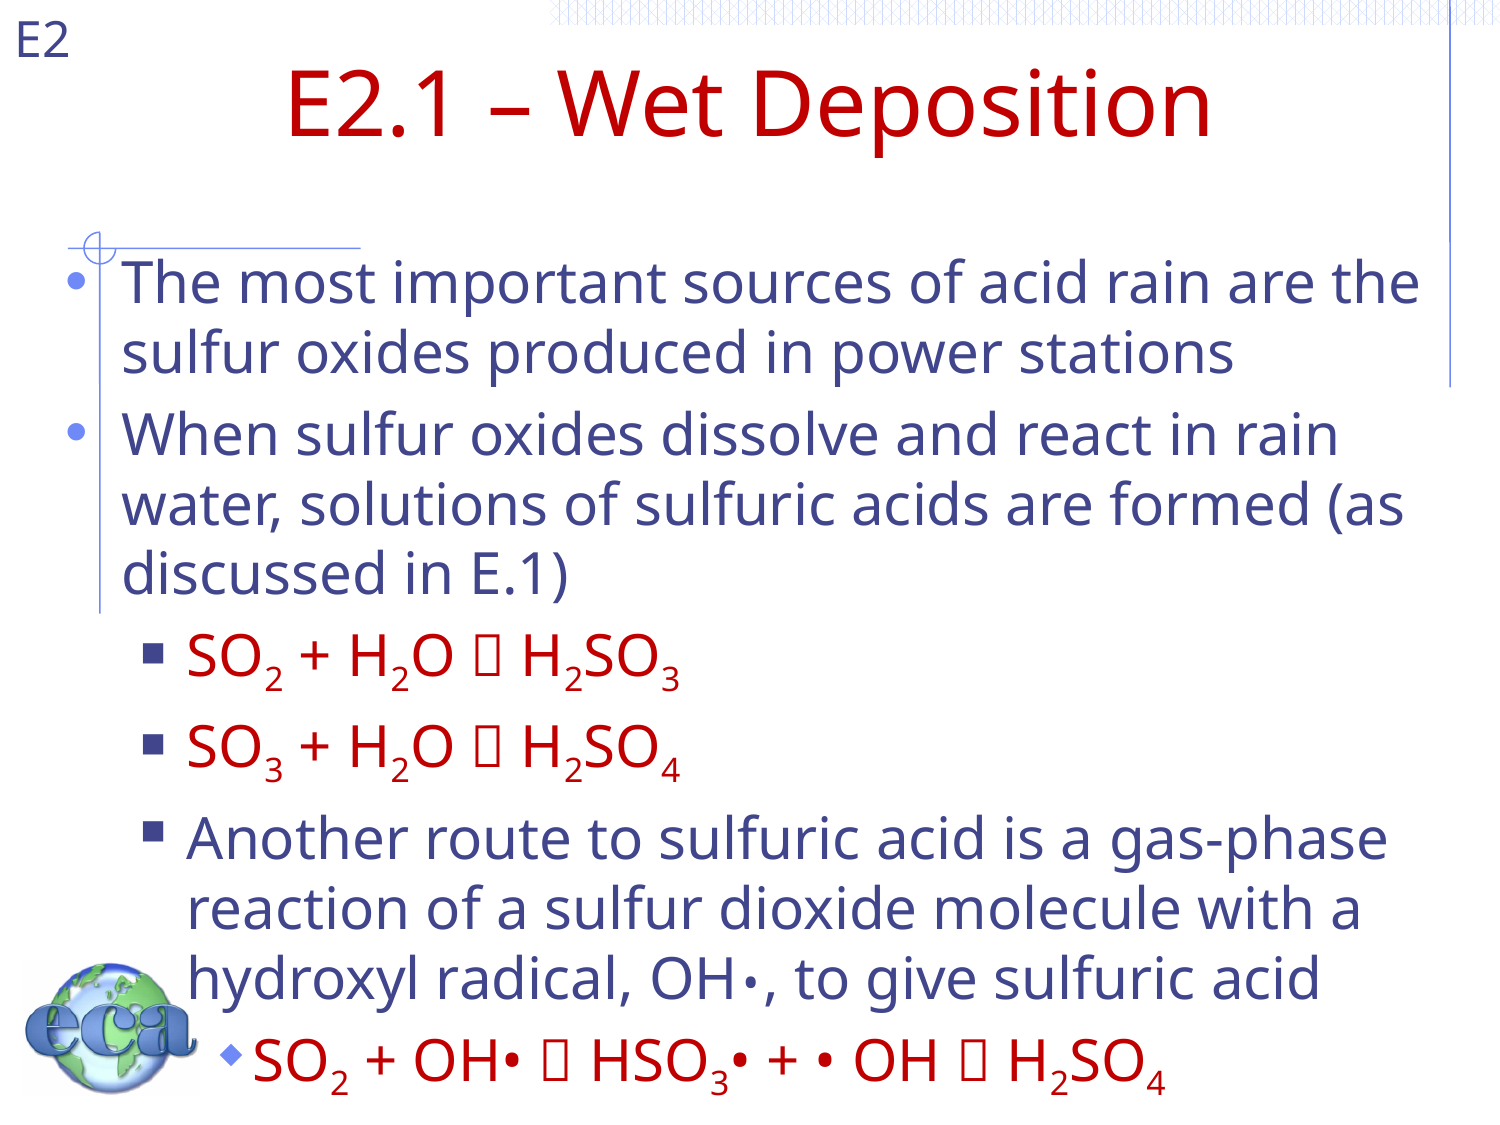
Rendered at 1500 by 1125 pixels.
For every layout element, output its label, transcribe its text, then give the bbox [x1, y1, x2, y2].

title E2.1 – Wet Deposition [37, 24, 1463, 163]
list The most important sources of acid rain are the sulfur oxides produced in power stations When sulfur oxides dissolve and react in rain water, solutions of sulfuric acids are formed (as discussed in E.1) SO2 + H2O  H2SO3 SO3 + H2O  H2SO4 Another route to sulfuric acid is a gas-phase reaction of a sulfur dioxide molecule with a hydroxyl radical, OH•, to give sulfuric acid SO2 + OH•  HSO3• + • OH  H2SO4 [49, 237, 1463, 976]
picture [23, 960, 200, 1096]
